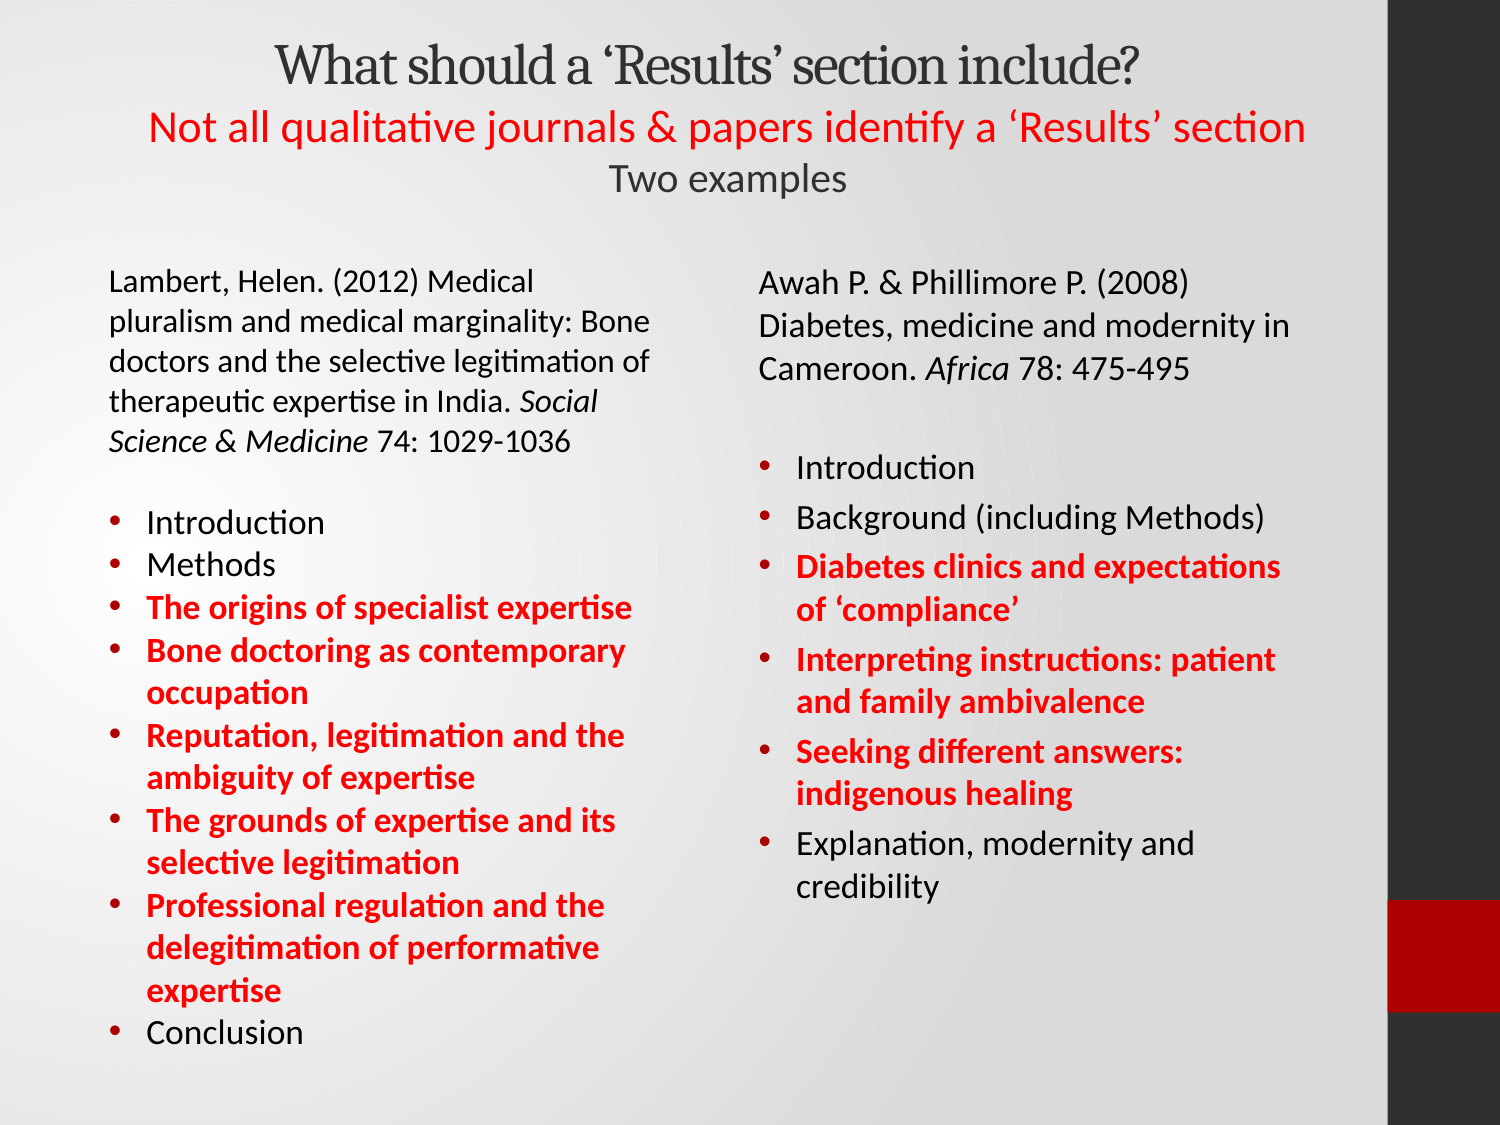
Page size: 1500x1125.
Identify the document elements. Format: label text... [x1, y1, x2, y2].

list Lambert, Helen. (2012) Medical pluralism and medical marginality: Bone doctors and the selective legitimation of therapeutic expertise in India. Social Science & Medicine 74: 1029-1036 Introduction Methods The origins of specialist expertise Bone doctoring as contemporary occupation Reputation, legitimation and the ambiguity of expertise The grounds of expertise and its selective legitimation Professional regulation and the delegitimation of performative expertise Conclusion [75, 251, 675, 1005]
list Awah P. & Phillimore P. (2008) Diabetes, medicine and modernity in Cameroon. Africa 78: 475-495 Introduction Background (including Methods) Diabetes clinics and expectations of ‘compliance’ Interpreting instructions: patient and family ambivalence Seeking different answers: indigenous healing Explanation, modernity and credibility [725, 251, 1325, 1005]
title What should a ‘Results’ section include? Not all qualitative journals & papers identify a ‘Results’ section Two examples [75, 45, 1325, 233]
